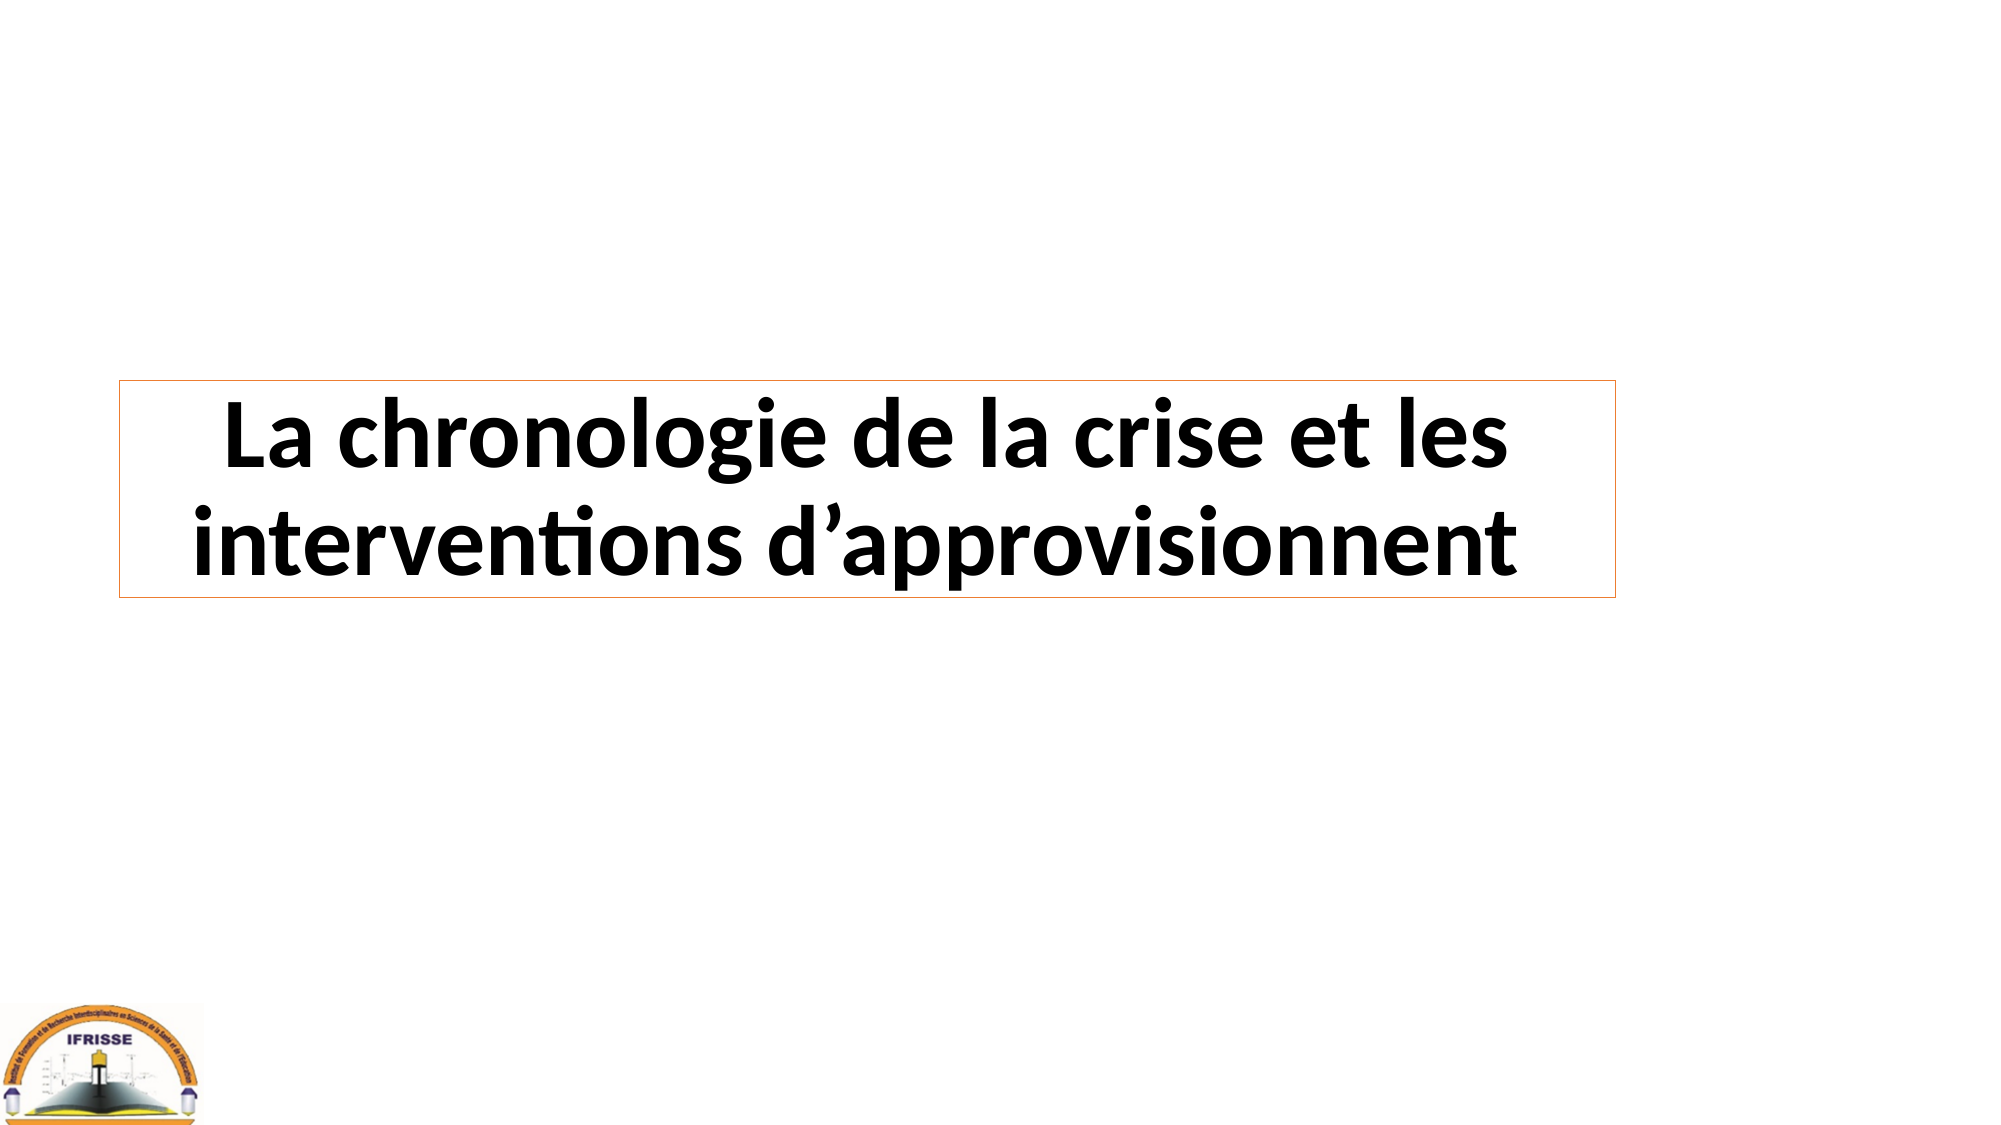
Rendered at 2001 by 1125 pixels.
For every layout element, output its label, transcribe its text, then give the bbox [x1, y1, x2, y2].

picture [0, 1003, 204, 1125]
title La chronologie de la crise et les interventions d’approvisionnent [119, 380, 1616, 598]
